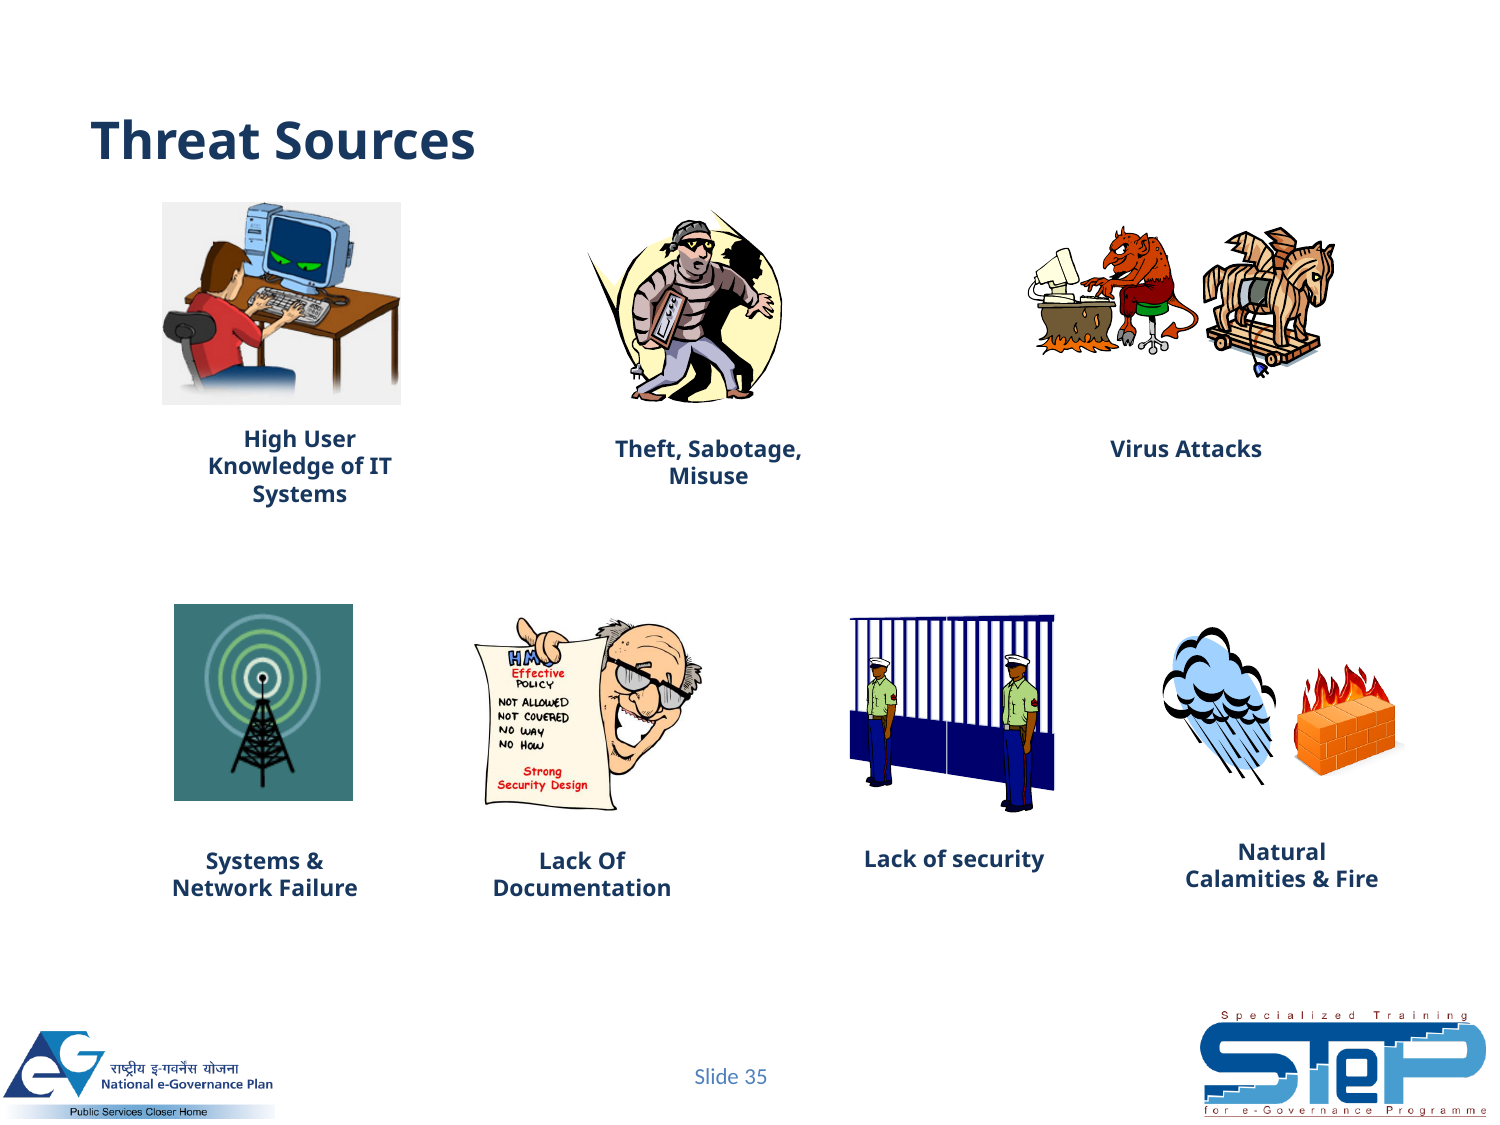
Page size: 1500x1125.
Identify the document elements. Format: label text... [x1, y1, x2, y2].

text_box Natural Calamities & Fire [1162, 829, 1402, 900]
picture [162, 201, 401, 405]
text_box Lack of security [837, 837, 1077, 880]
text_box High User Knowledge of IT Systems [162, 417, 438, 515]
text_box Virus Attacks [1037, 426, 1336, 470]
picture [2, 1031, 275, 1119]
picture [174, 604, 353, 801]
picture [849, 613, 1056, 814]
text_box Lack Of Documentation [464, 838, 700, 909]
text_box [1162, 626, 1405, 786]
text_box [1024, 225, 1337, 380]
picture [587, 208, 784, 405]
title Threat Sources [75, 45, 1425, 233]
picture [1200, 1011, 1486, 1117]
picture [474, 613, 709, 812]
text_box Theft, Sabotage, Misuse [587, 426, 830, 497]
text_box Systems & Network Failure [149, 838, 380, 909]
